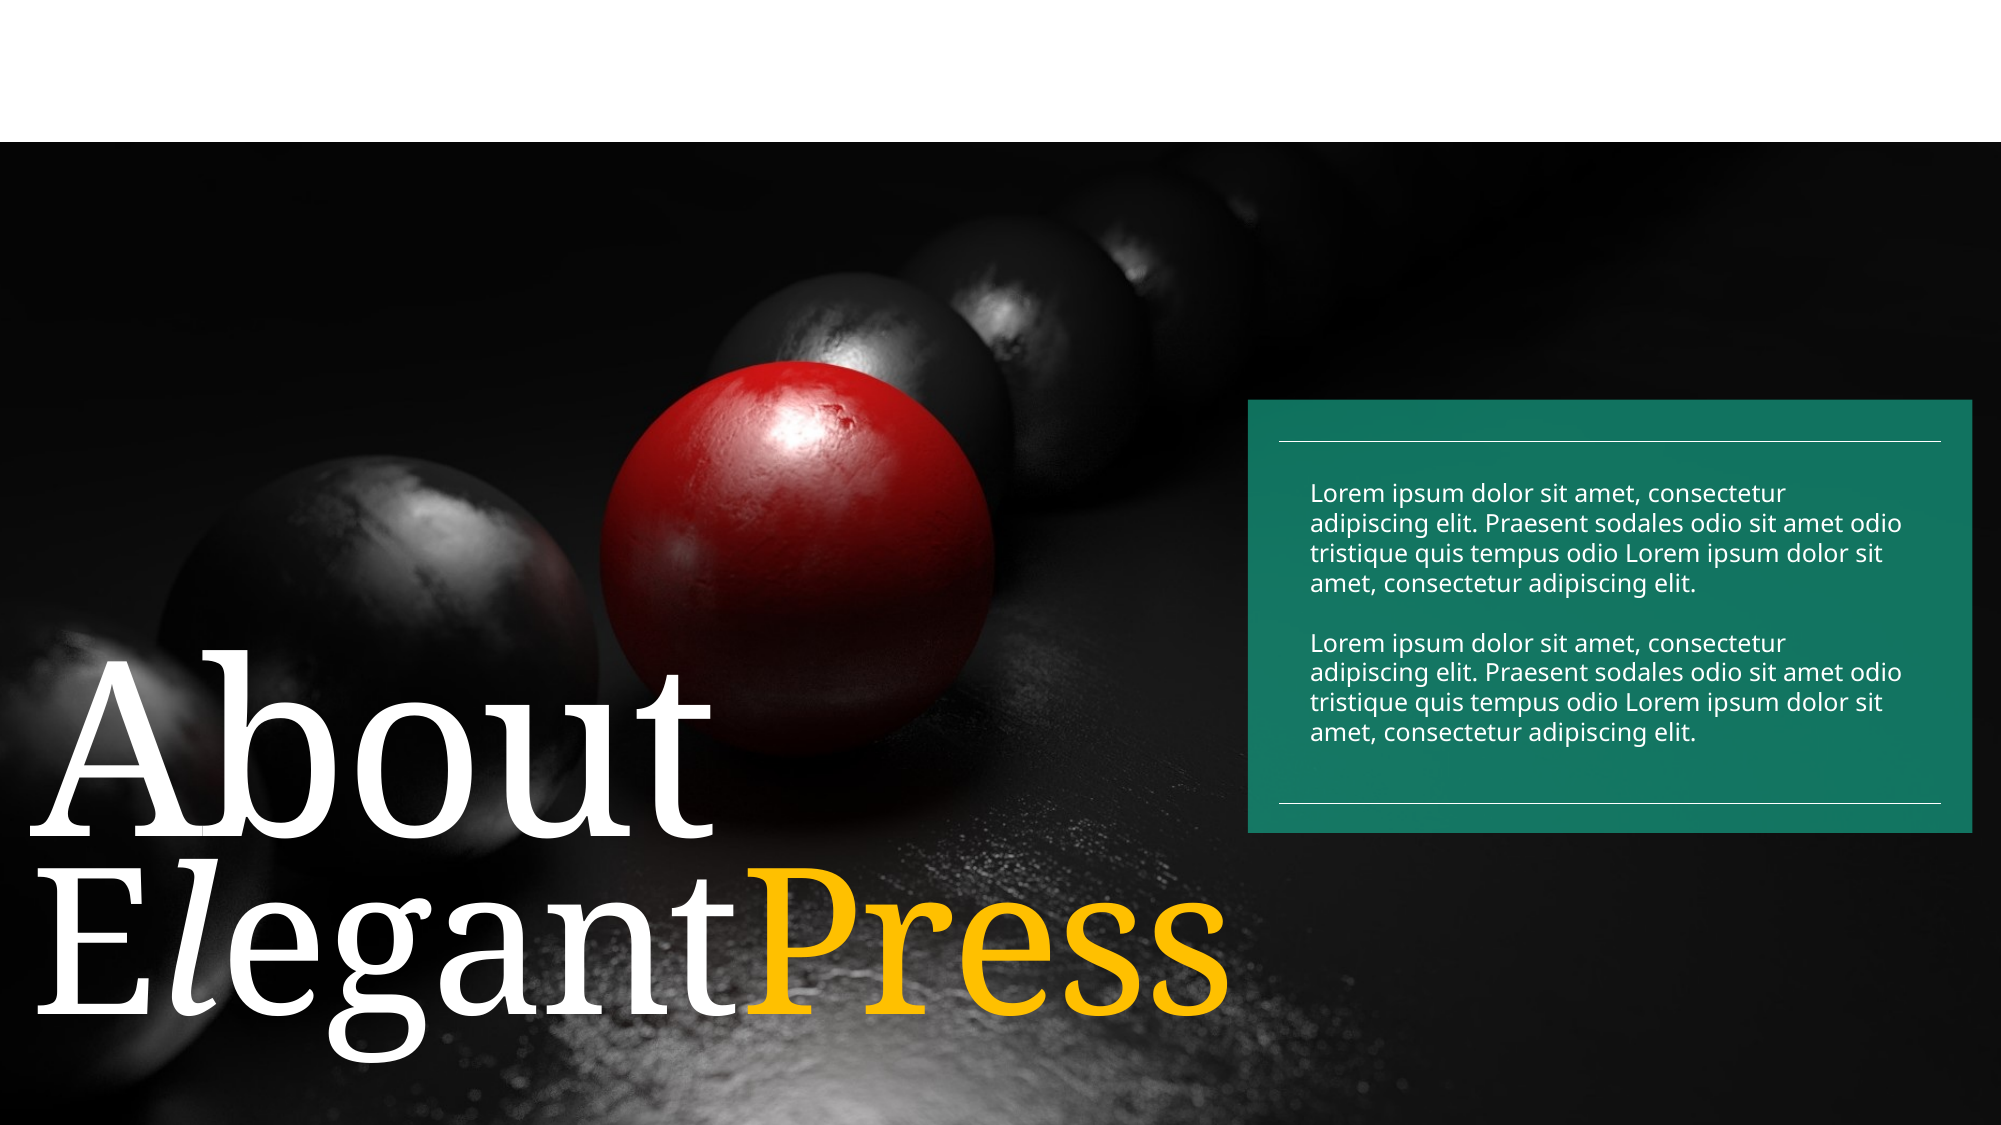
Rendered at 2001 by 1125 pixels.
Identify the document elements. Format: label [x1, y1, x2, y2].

text_box [0, 142, 2000, 1125]
